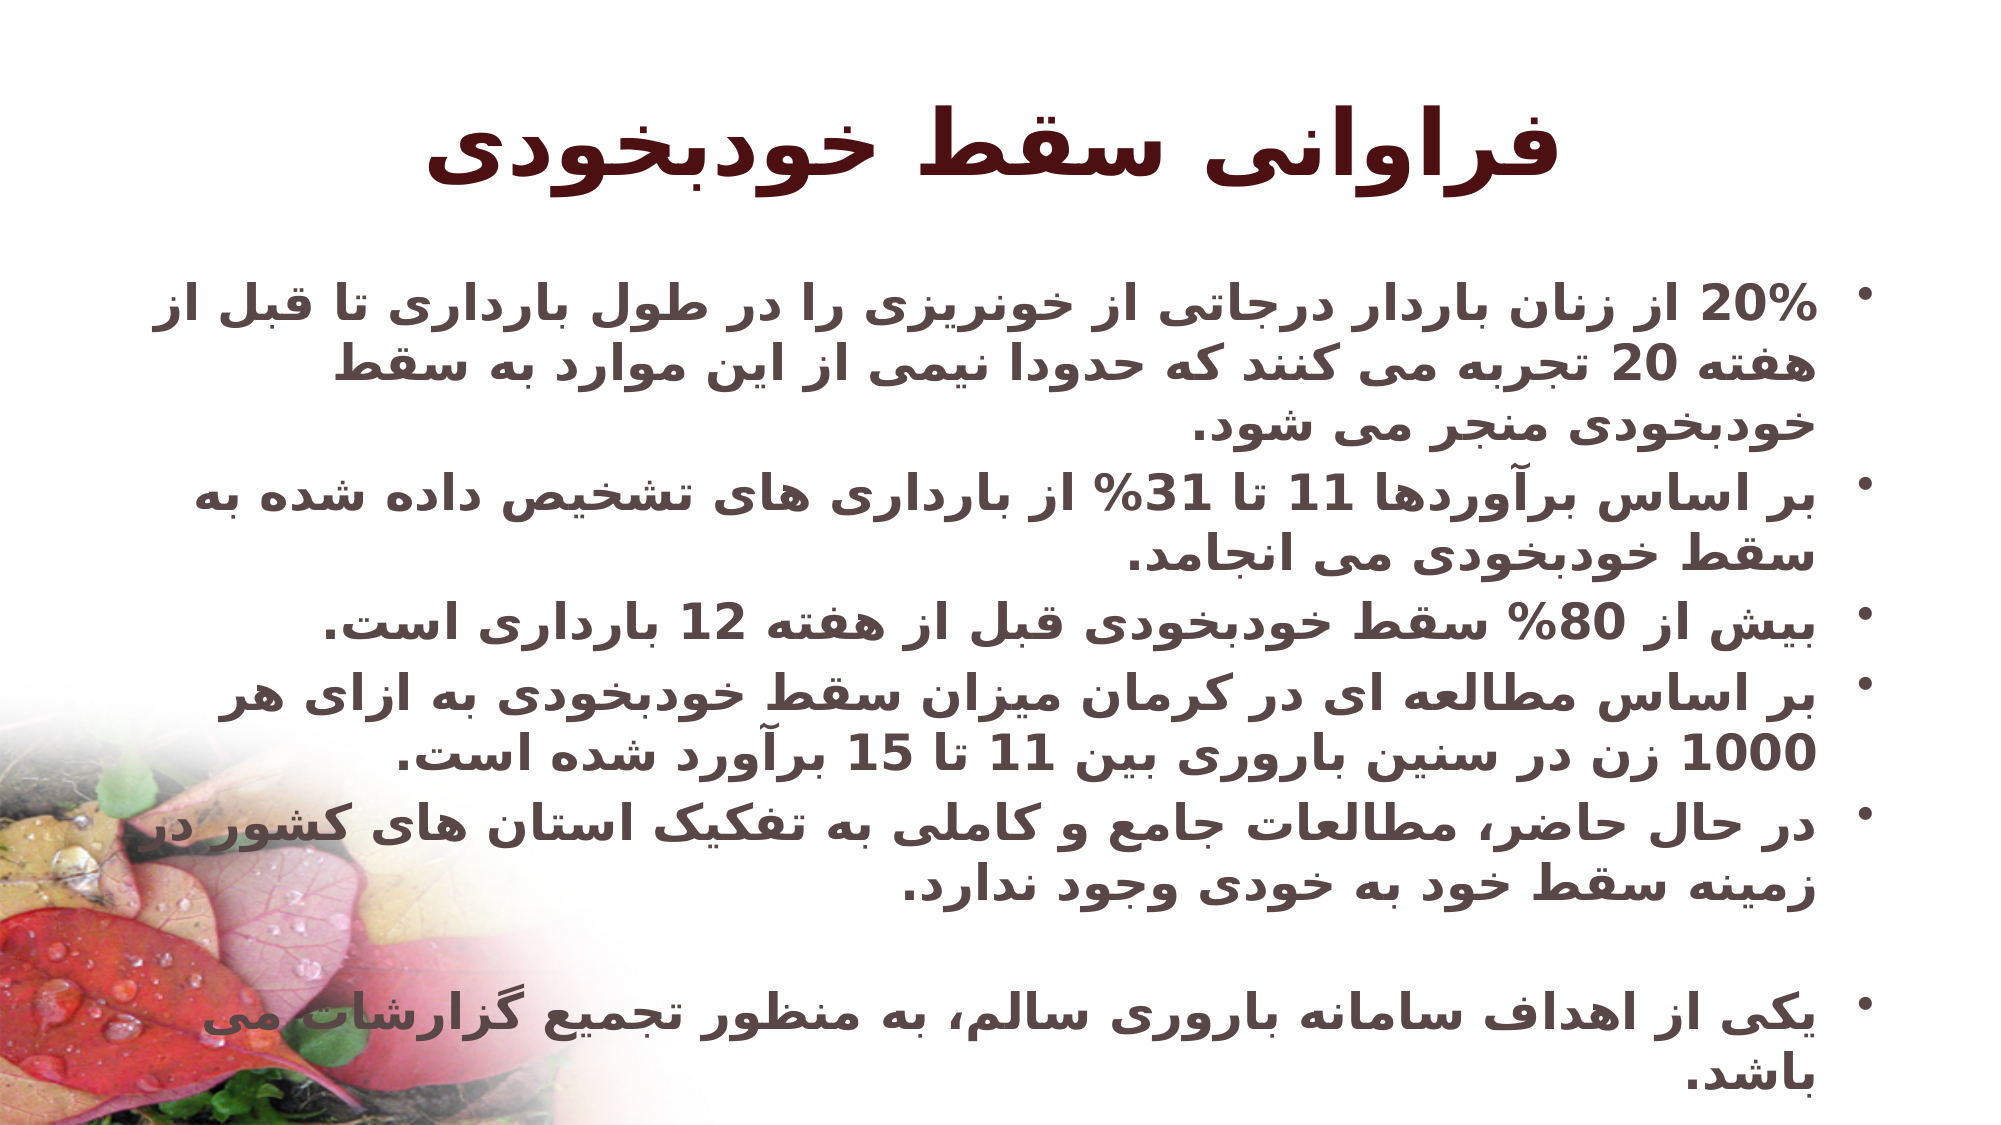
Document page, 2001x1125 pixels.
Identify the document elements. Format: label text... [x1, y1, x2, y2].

title فراوانی سقط خودبخودی [99, 45, 1890, 233]
list 20% از زنان باردار درجاتی از خونریزی را در طول بارداری تا قبل از هفته 20 تجربه می کنند که حدودا نیمی از این موارد به سقط خودبخودی منجر می شود. بر اساس برآوردها 11 تا 31% از بارداری های تشخیص داده شده به سقط خودبخودی می انجامد. بیش از 80% سقط خودبخودی قبل از هفته 12 بارداری است. بر اساس مطالعه ای در کرمان میزان سقط خودبخودی به ازای هر 1000 زن در سنین باروری بین 11 تا 15 برآورد شده است. در حال حاضر، مطالعات جامع و کاملی به تفکیک استان های کشور در زمینه سقط خود به خودی وجود ندارد. یکی از اهداف سامانه باروری سالم، به منظور تجمیع گزارشات می باشد. [99, 262, 1890, 1058]
picture [0, 107, 1813, 1125]
